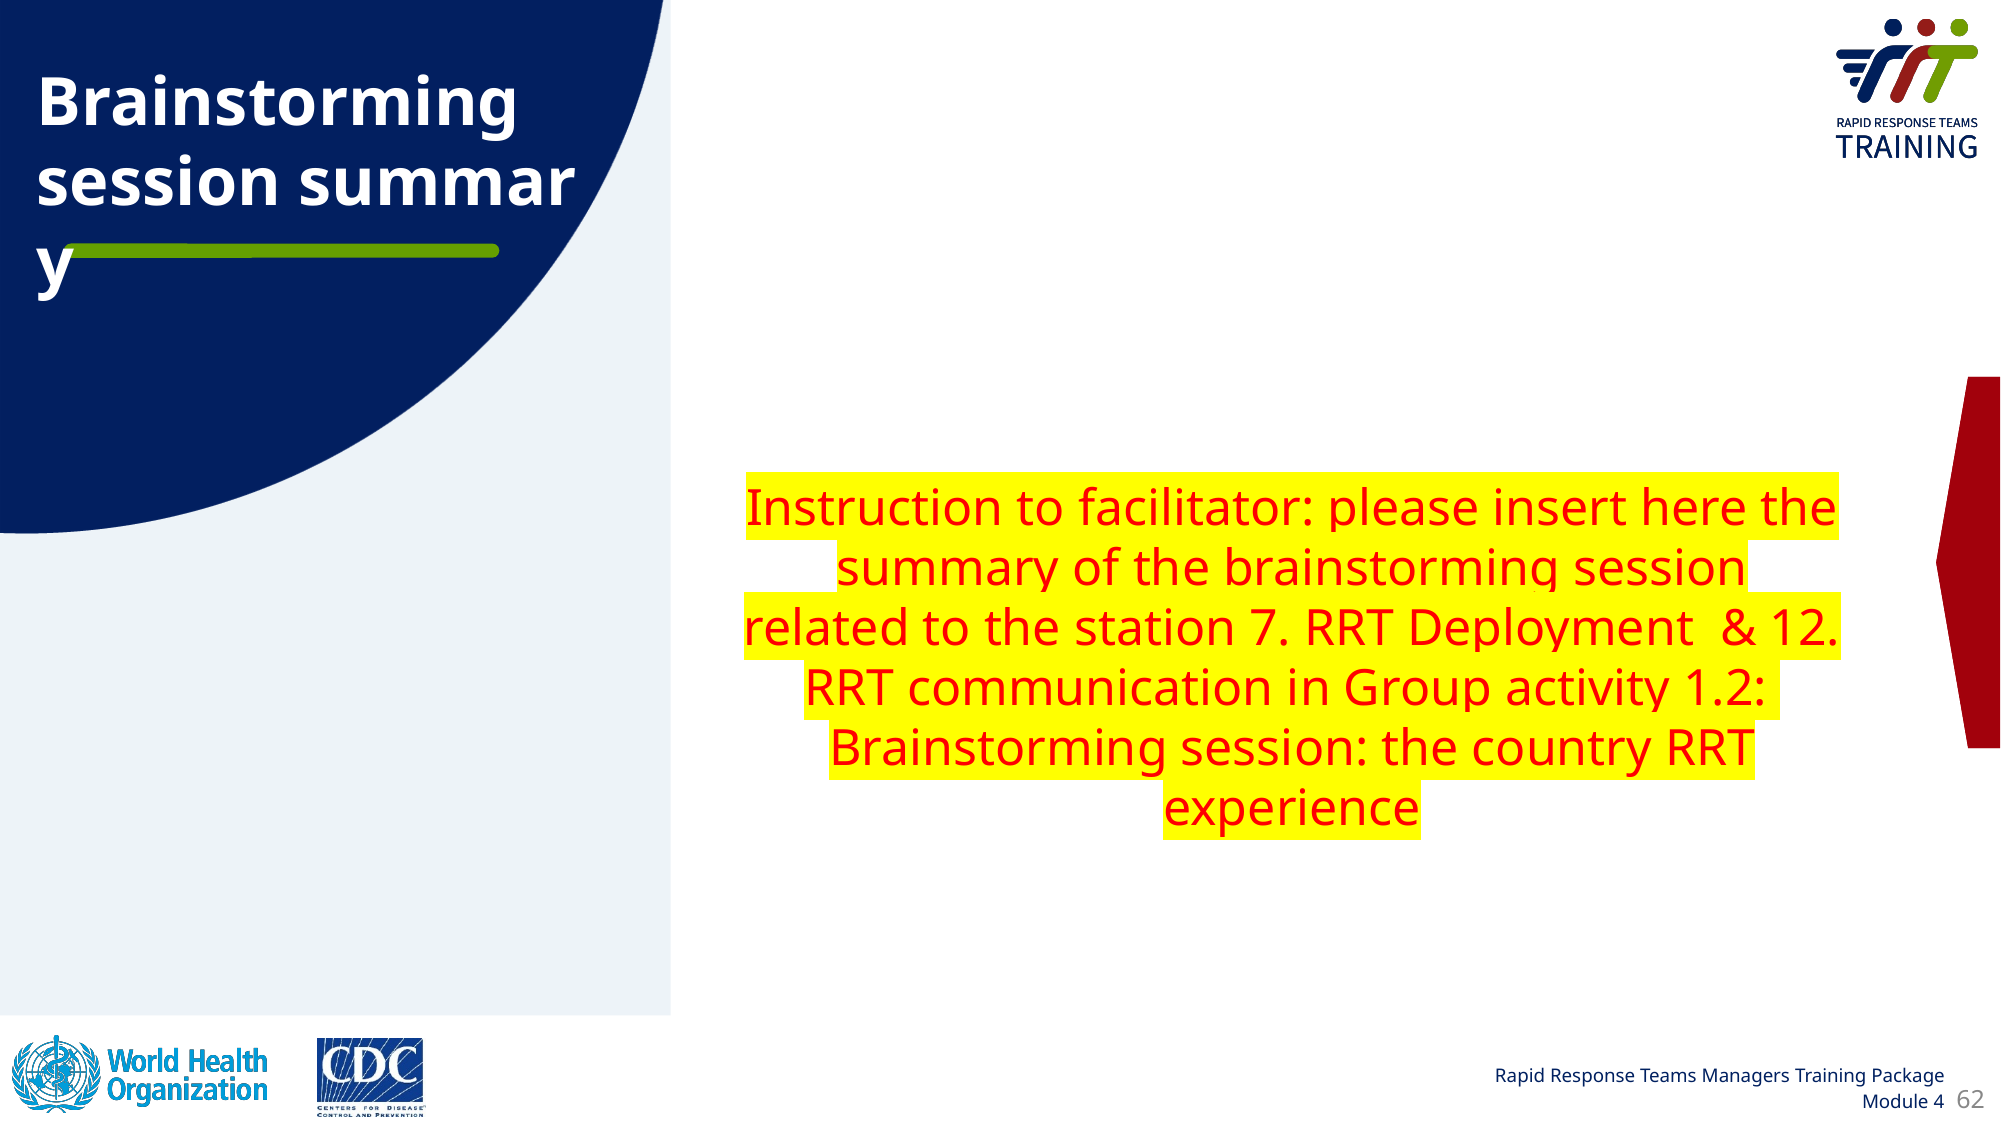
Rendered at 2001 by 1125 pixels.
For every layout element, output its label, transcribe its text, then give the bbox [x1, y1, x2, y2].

picture [71, 1053, 90, 1091]
text_box Instruction to facilitator: please insert here the summary of the brainstorming session related to the station 7. RRT Deployment & 12. RRT communication in Group activity 1.2: Brainstorming session: the country RRT experience [714, 467, 1871, 984]
picture [0, 0, 670, 538]
picture [12, 1035, 54, 1068]
picture [22, 1062, 26, 1077]
text_box Brainstorming session summary [29, 51, 589, 306]
picture [30, 1083, 37, 1091]
picture [50, 1108, 62, 1113]
picture [59, 1035, 267, 1113]
picture [36, 1088, 78, 1105]
picture [24, 1054, 36, 1087]
picture [40, 1062, 47, 1070]
text_box 62 [1557, 1075, 1993, 1121]
picture [12, 1083, 48, 1113]
picture [1835, 19, 1978, 167]
picture [46, 1056, 54, 1062]
picture [34, 1054, 43, 1078]
picture [317, 1038, 426, 1117]
text_box [1936, 376, 2000, 749]
